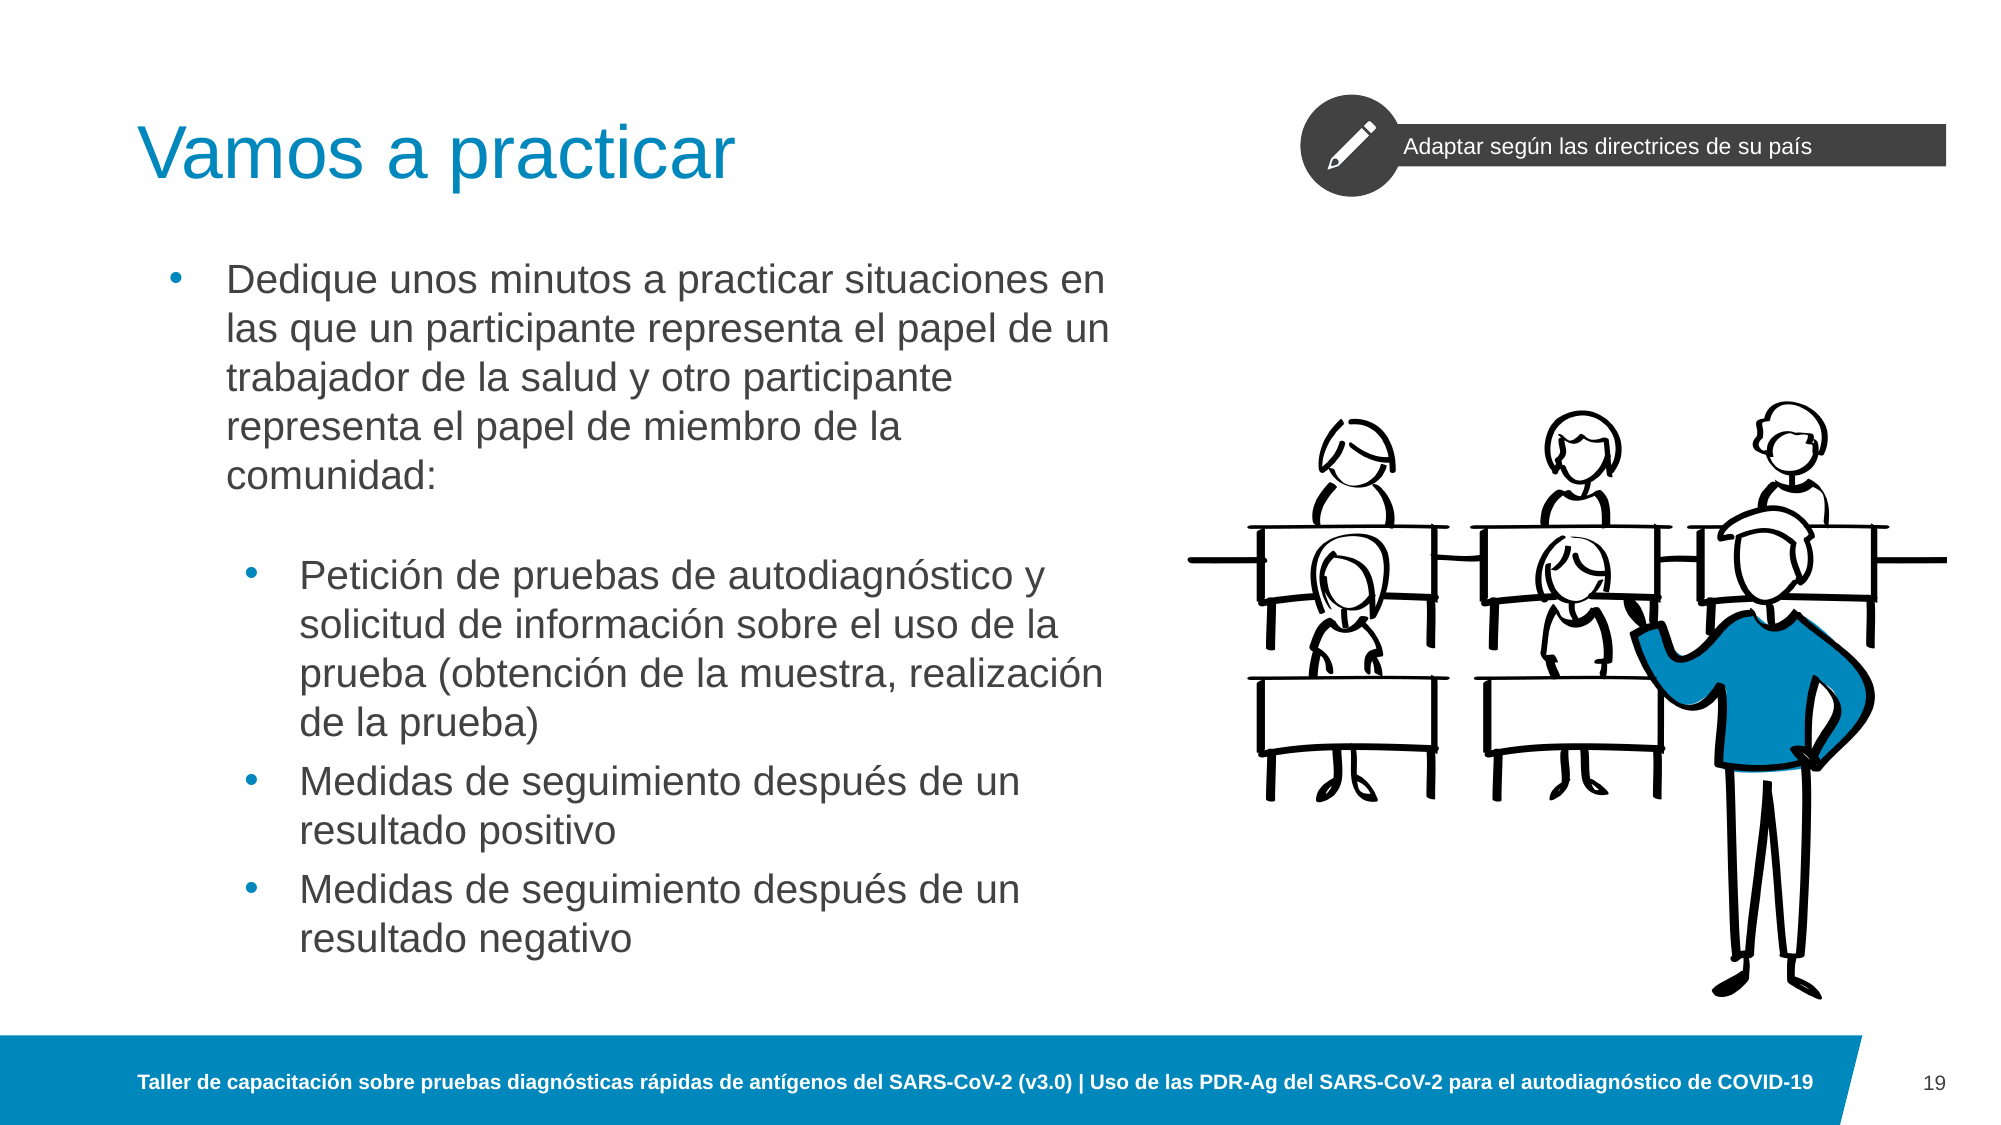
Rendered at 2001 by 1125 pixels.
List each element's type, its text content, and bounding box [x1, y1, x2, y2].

list Dedique unos minutos a practicar situaciones en las que un participante representa el papel de un trabajador de la salud y otro participante representa el papel de miembro de la comunidad: Petición de pruebas de autodiagnóstico y solicitud de información sobre el uso de la prueba (obtención de la muestra, realización de la prueba) Medidas de seguimiento después de un resultado positivo Medidas de seguimiento después de un resultado negativo [137, 245, 1133, 974]
footer Taller de capacitación sobre pruebas diagnósticas rápidas de antígenos del SARS-CoV-2 (v3.0) | Uso de las PDR-Ag del SARS-CoV-2 para el autodiagnóstico de COVID-19 [137, 1039, 1838, 1122]
slide_number 19 [1862, 1035, 1947, 1125]
title Vamos a practicar [137, 39, 1863, 195]
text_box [1302, 96, 1947, 195]
picture [1175, 238, 1947, 1010]
